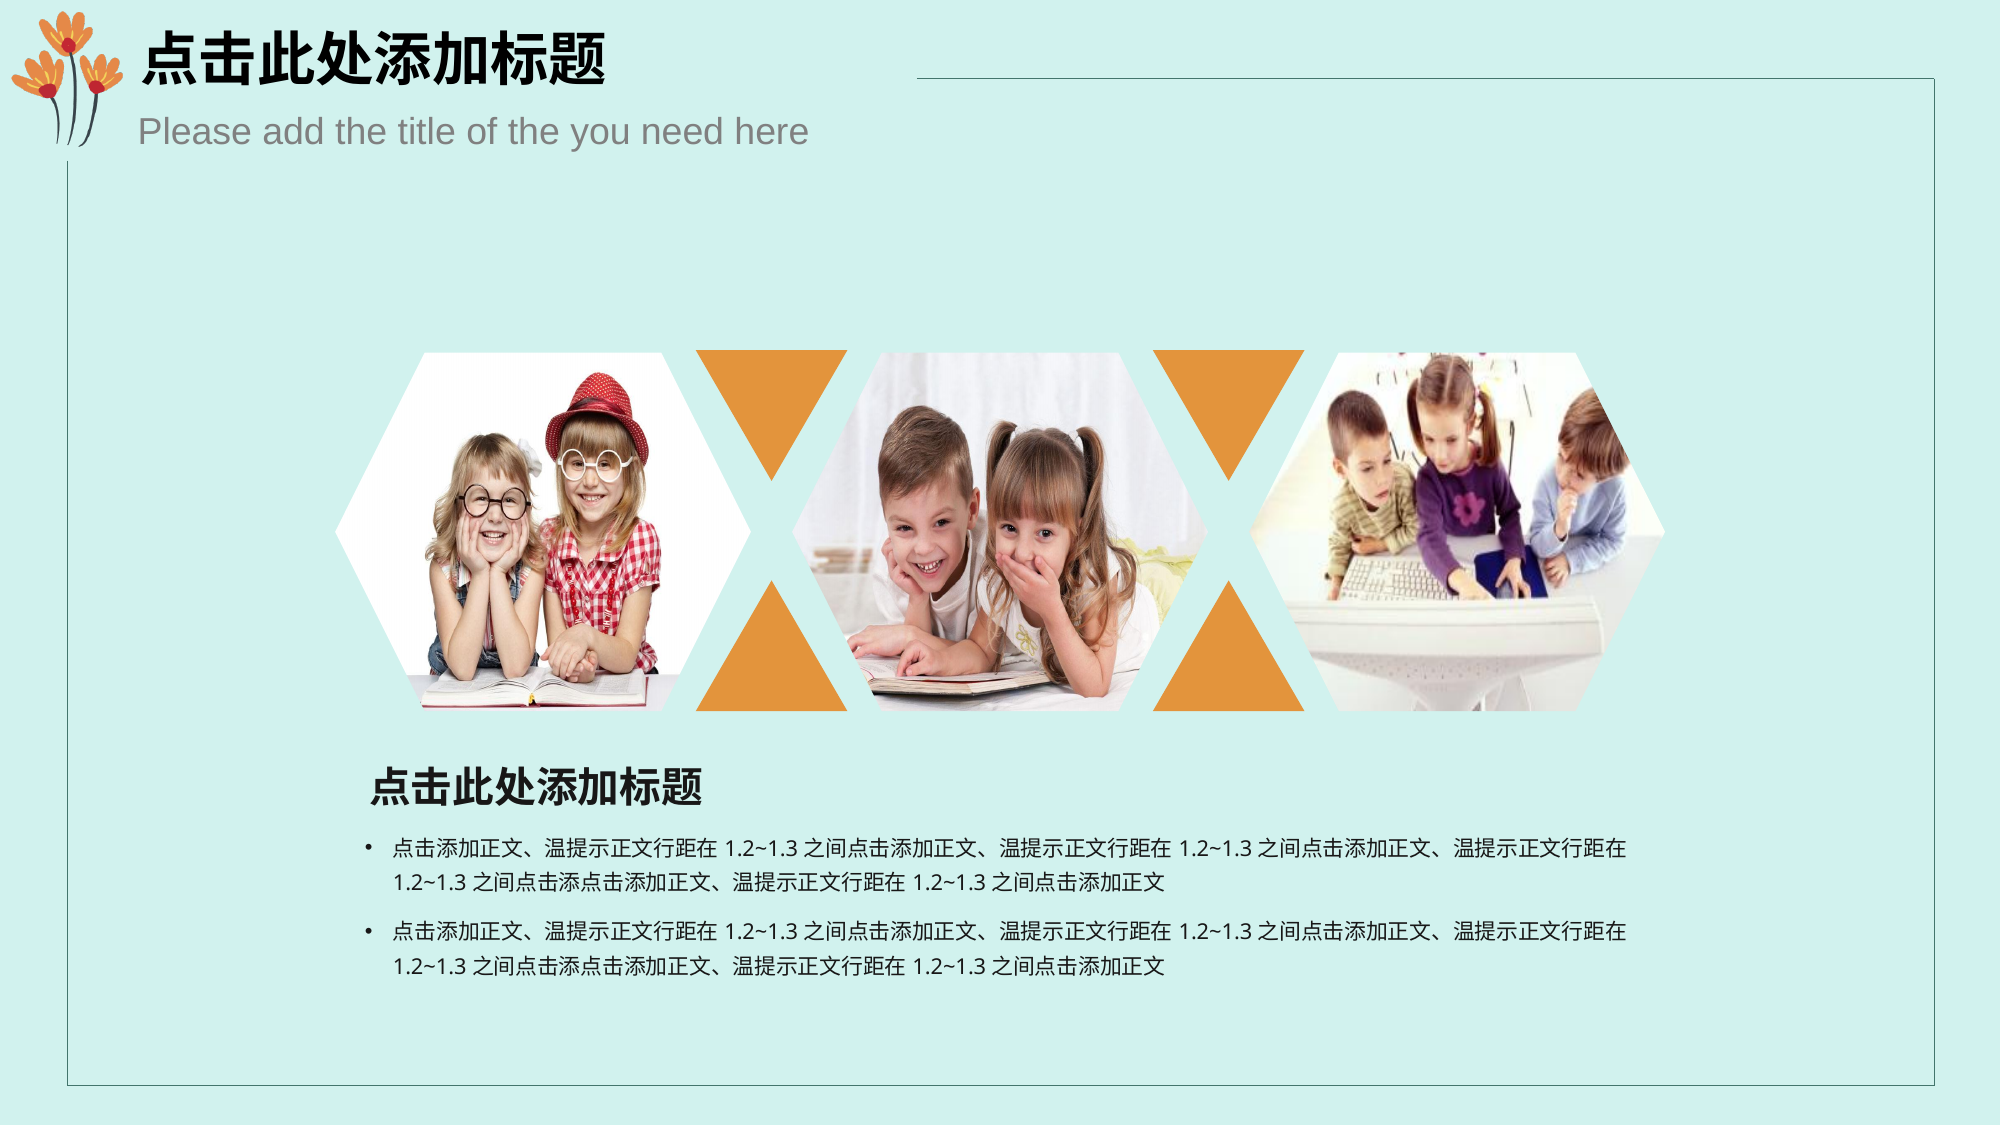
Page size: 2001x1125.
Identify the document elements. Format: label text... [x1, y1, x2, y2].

text_box [792, 352, 1209, 712]
text_box 点击此处添加标题 [350, 753, 723, 819]
text_box [1152, 350, 1305, 481]
text_box [1249, 352, 1666, 712]
text_box 点击添加正文、温提示正文行距在1.2~1.3之间点击添加正文、温提示正文行距在1.2~1.3之间点击添加正文、温提示正文行距在1.2~1.3之间点击添点击添加正文、温提示正文行距在1.2~1.3之间点击添加正文 [350, 818, 1666, 902]
text_box 点击添加正文、温提示正文行距在1.2~1.3之间点击添加正文、温提示正文行距在1.2~1.3之间点击添加正文、温提示正文行距在1.2~1.3之间点击添点击添加正文、温提示正文行距在1.2~1.3之间点击添加正文 [350, 902, 1666, 986]
text_box Please add the title of the you need here [122, 100, 843, 160]
picture [11, 11, 123, 147]
text_box [695, 580, 848, 712]
text_box 点击此处添加标题 [126, 14, 714, 99]
text_box [335, 352, 751, 712]
text_box [1152, 580, 1305, 712]
text_box [695, 350, 848, 481]
